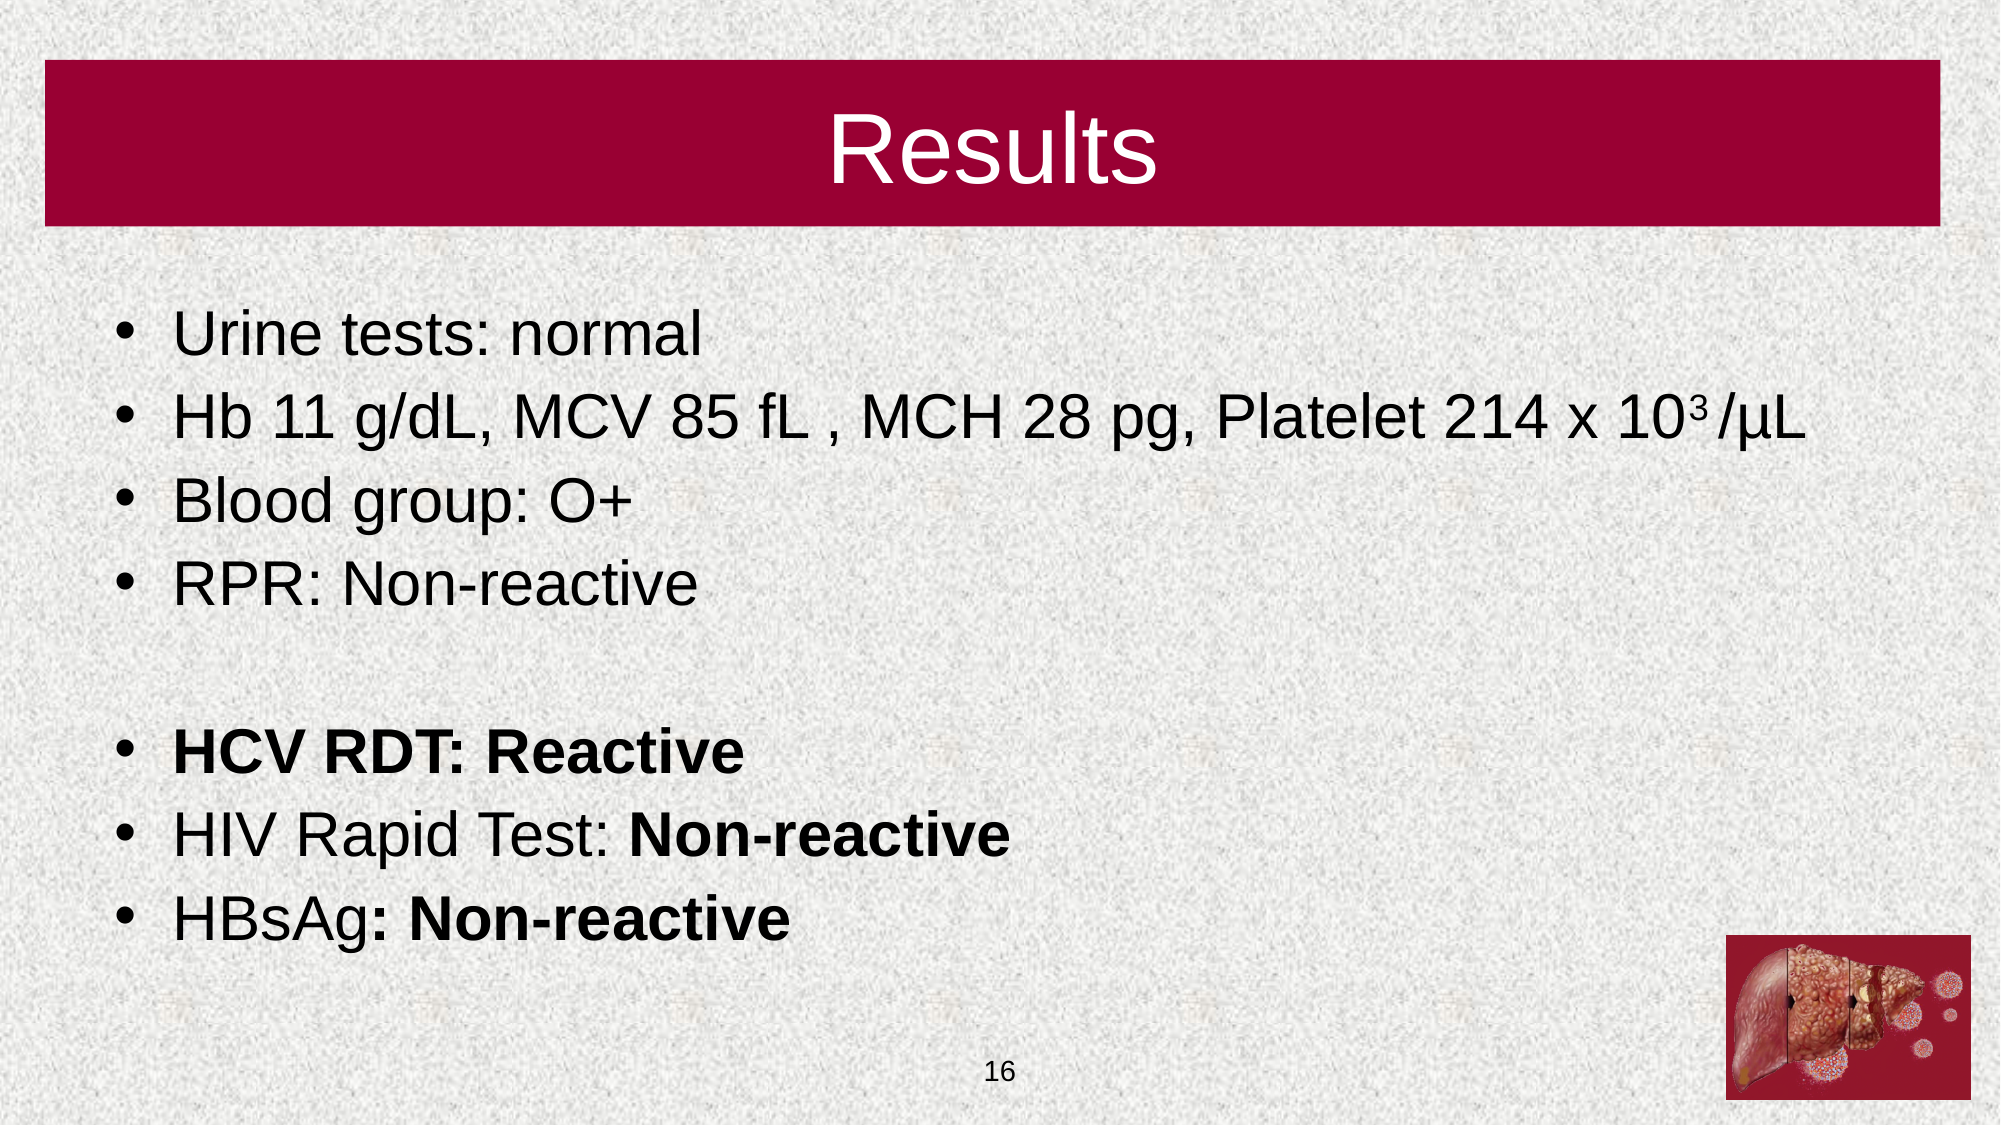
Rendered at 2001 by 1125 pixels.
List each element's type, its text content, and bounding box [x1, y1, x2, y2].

slide_number ‹#› [766, 1039, 1234, 1100]
text_box Results [45, 59, 1941, 227]
list Urine tests: normal Hb 11 g/dL, MCV 85 fL , MCH 28 pg, Platelet 214 x 103 /µL Blood group: O+ RPR: Non-reactive HCV RDT: Reactive HIV Rapid Test: Non-reactive HBsAg: Non-reactive [99, 276, 1900, 975]
picture [0, 0, 2001, 1125]
